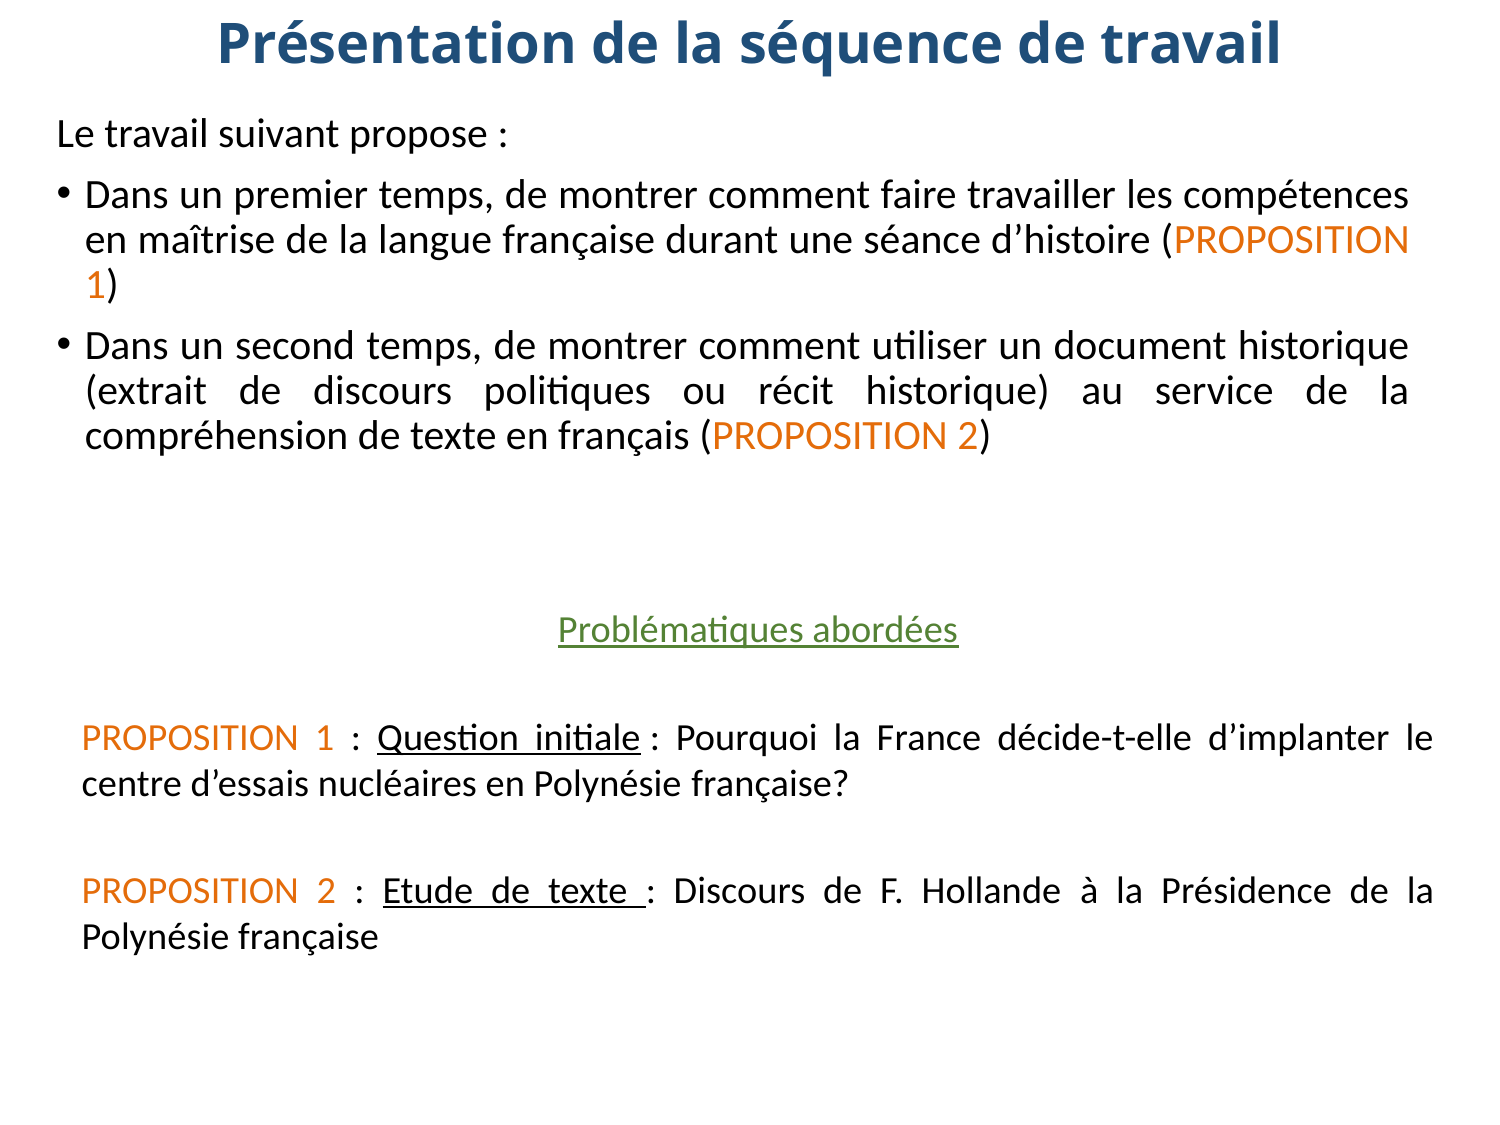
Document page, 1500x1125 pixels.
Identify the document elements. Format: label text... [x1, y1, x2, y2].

text_box Problématiques abordées PROPOSITION 1 : Question initiale : Pourquoi la France décide-t-elle d’implanter le centre d’essais nucléaires en Polynésie française? PROPOSITION 2 : Etude de texte : Discours de F. Hollande à la Présidence de la Polynésie française [66, 596, 1450, 968]
list Le travail suivant propose : Dans un premier temps, de montrer comment faire travailler les compétences en maîtrise de la langue française durant une séance d’histoire (PROPOSITION 1) Dans un second temps, de montrer comment utiliser un document historique (extrait de discours politiques ou récit historique) au service de la compréhension de texte en français (PROPOSITION 2) [41, 104, 1425, 519]
title Présentation de la séquence de travail [75, 8, 1425, 84]
